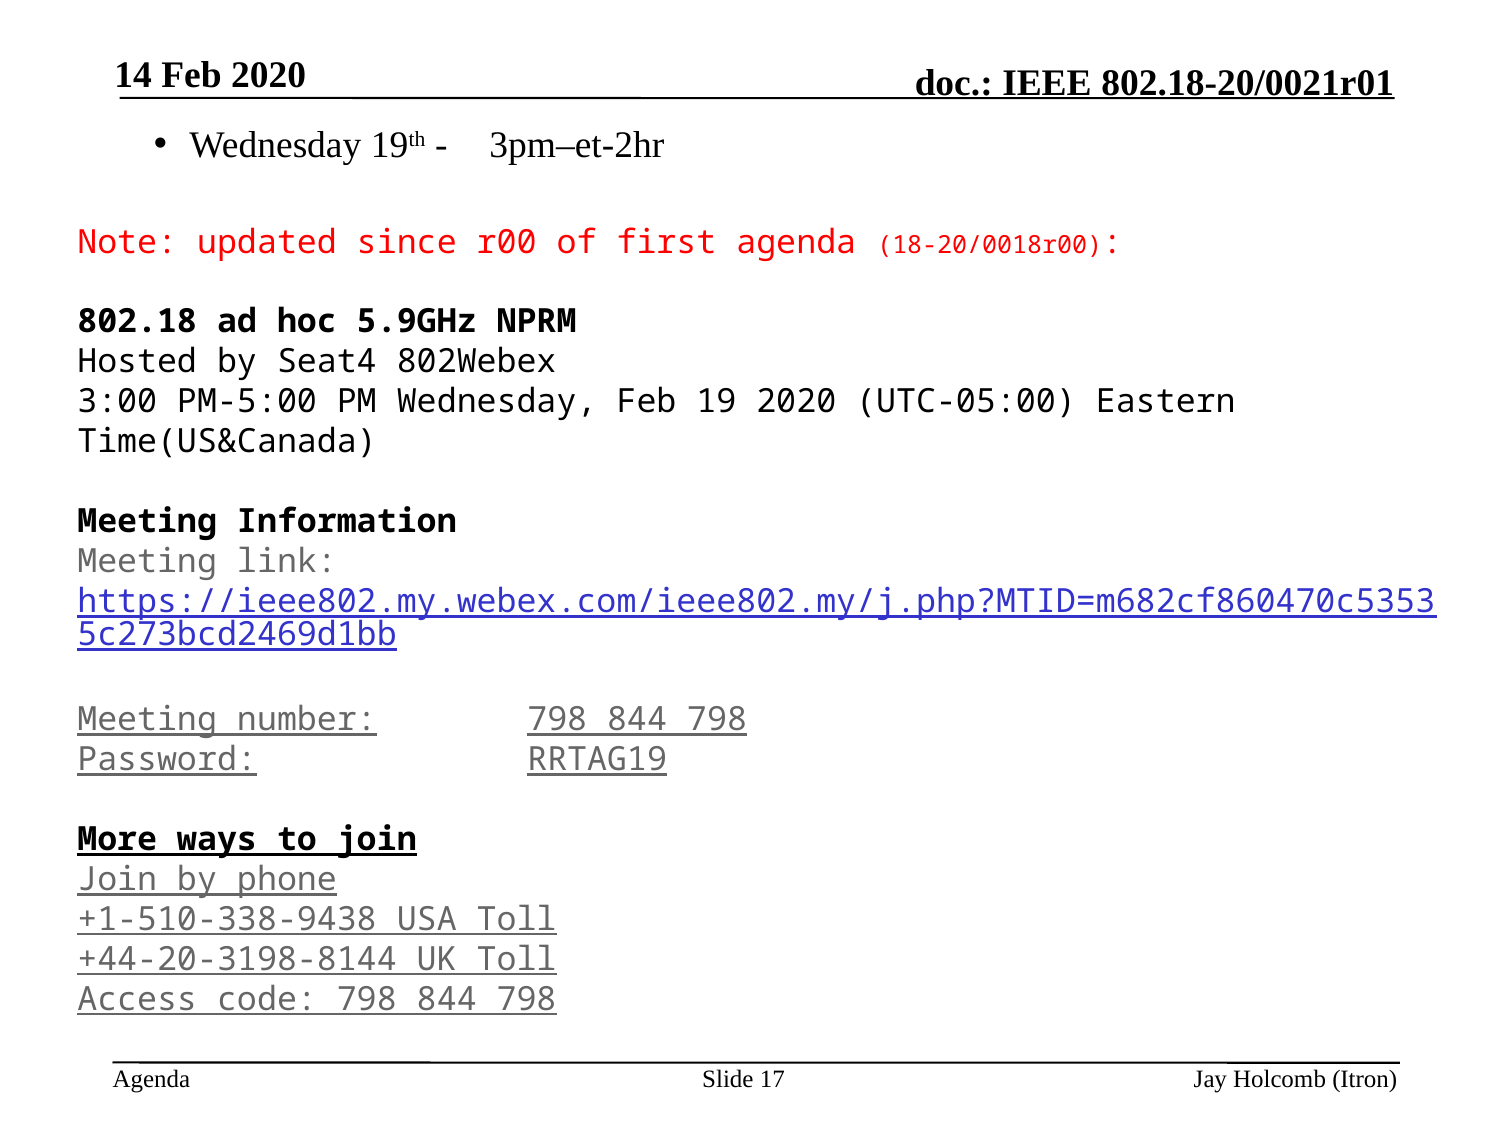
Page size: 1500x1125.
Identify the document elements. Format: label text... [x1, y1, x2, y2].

text_box Note: updated since r00 of first agenda (18-20/0018r00): 802.18 ad hoc 5.9GHz NPRM Hosted by Seat4 802Webex 3:00 PM-5:00 PM Wednesday, Feb 19 2020 (UTC-05:00) Eastern Time(US&Canada) Meeting Information Meeting link: https://ieee802.my.webex.com/ieee802.my/j.php?MTID=m682cf860470c53535c273bcd2469d1bb Meeting number: 798 844 798 Password: RRTAG19 More ways to join Join by phone +1-510-338-9438 USA Toll +44-20-3198-8144 UK Toll Access code: 798 844 798 [62, 212, 1463, 991]
slide_number Slide 17 [687, 1061, 800, 1123]
footer Jay Holcomb (Itron) [874, 1061, 1398, 1093]
text_box Wednesday 19th - 3pm–et-2hr [108, 112, 772, 173]
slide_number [114, 49, 478, 95]
